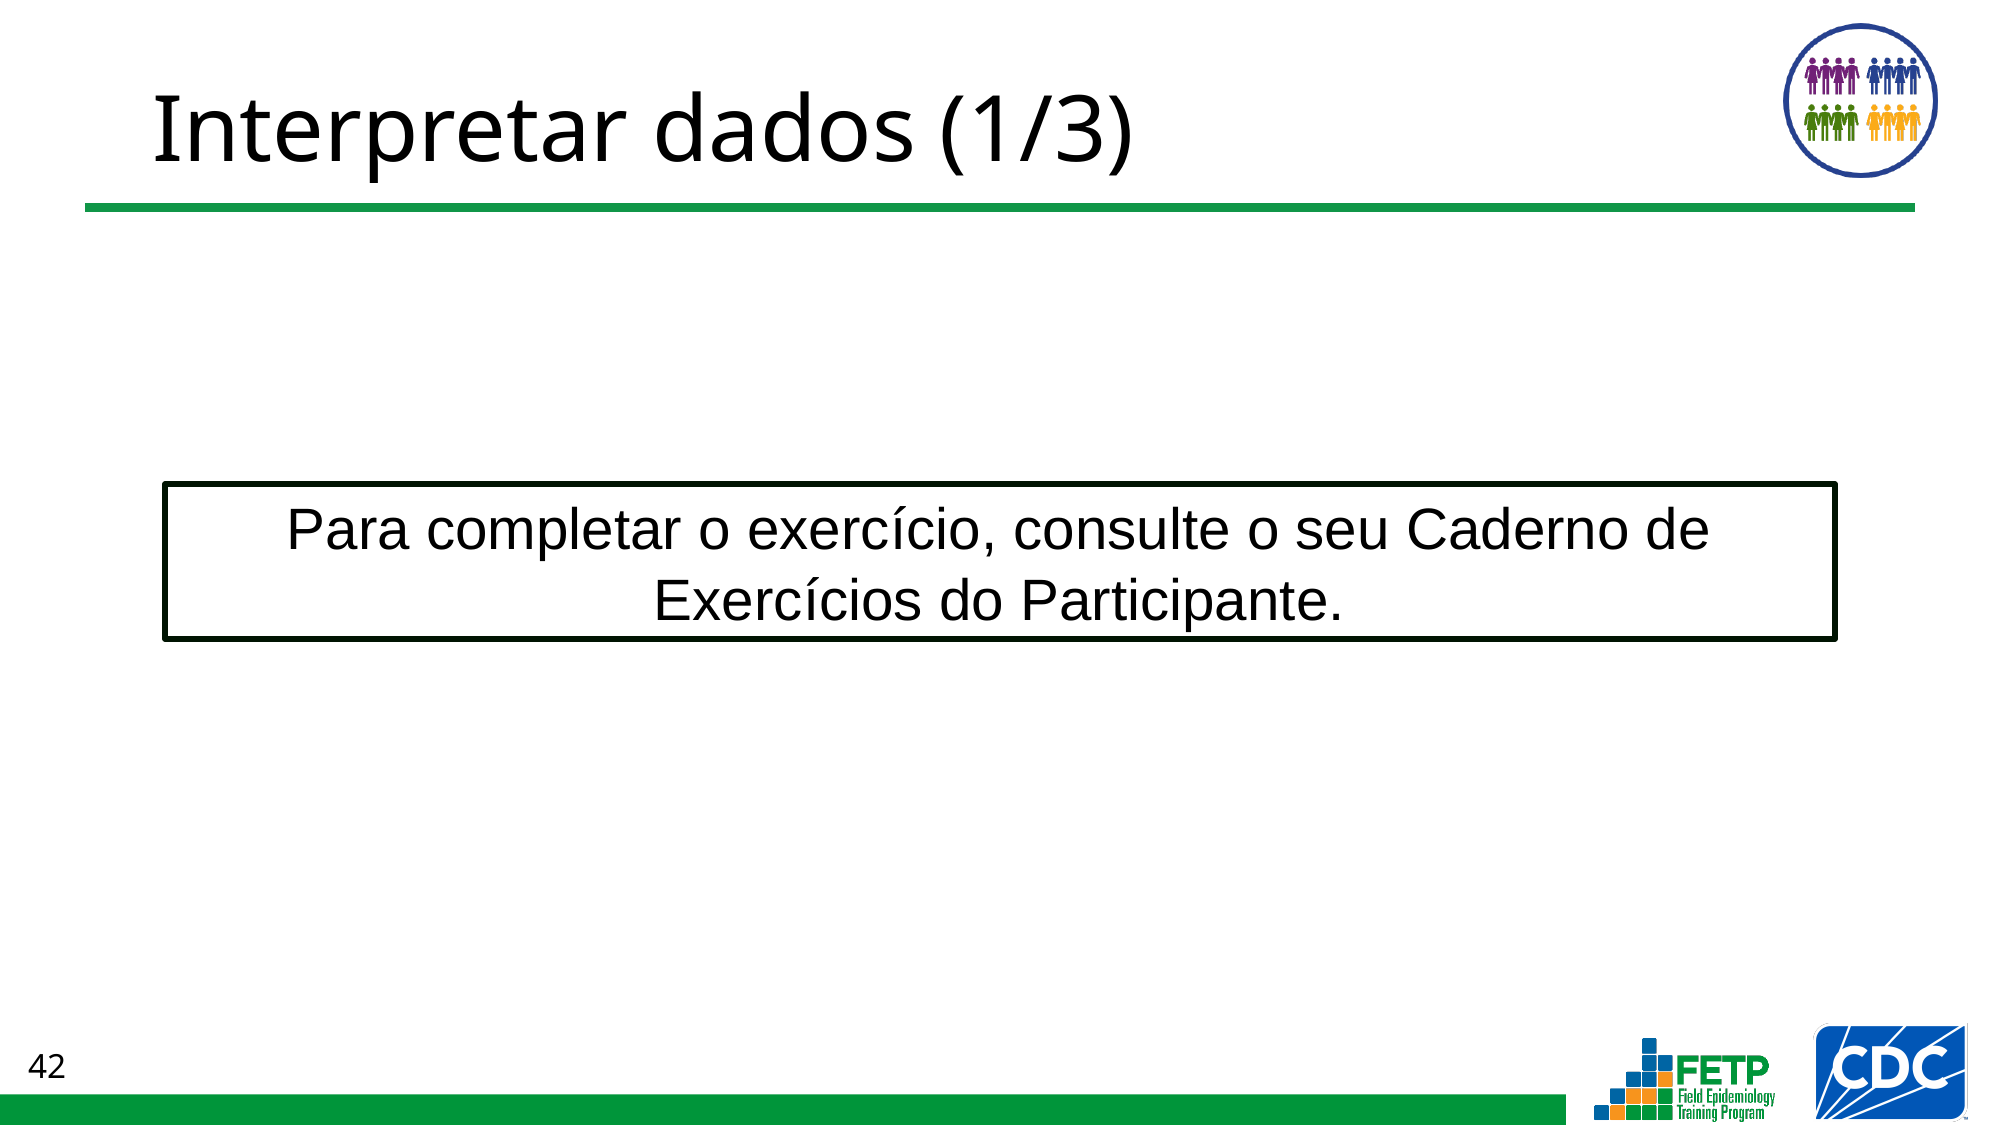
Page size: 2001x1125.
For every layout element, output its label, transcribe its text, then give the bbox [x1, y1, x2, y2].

title Interpretar dados (1/3) [137, 75, 1738, 207]
picture [1813, 1023, 1968, 1122]
picture [1594, 1038, 1775, 1122]
picture [1783, 23, 1938, 178]
